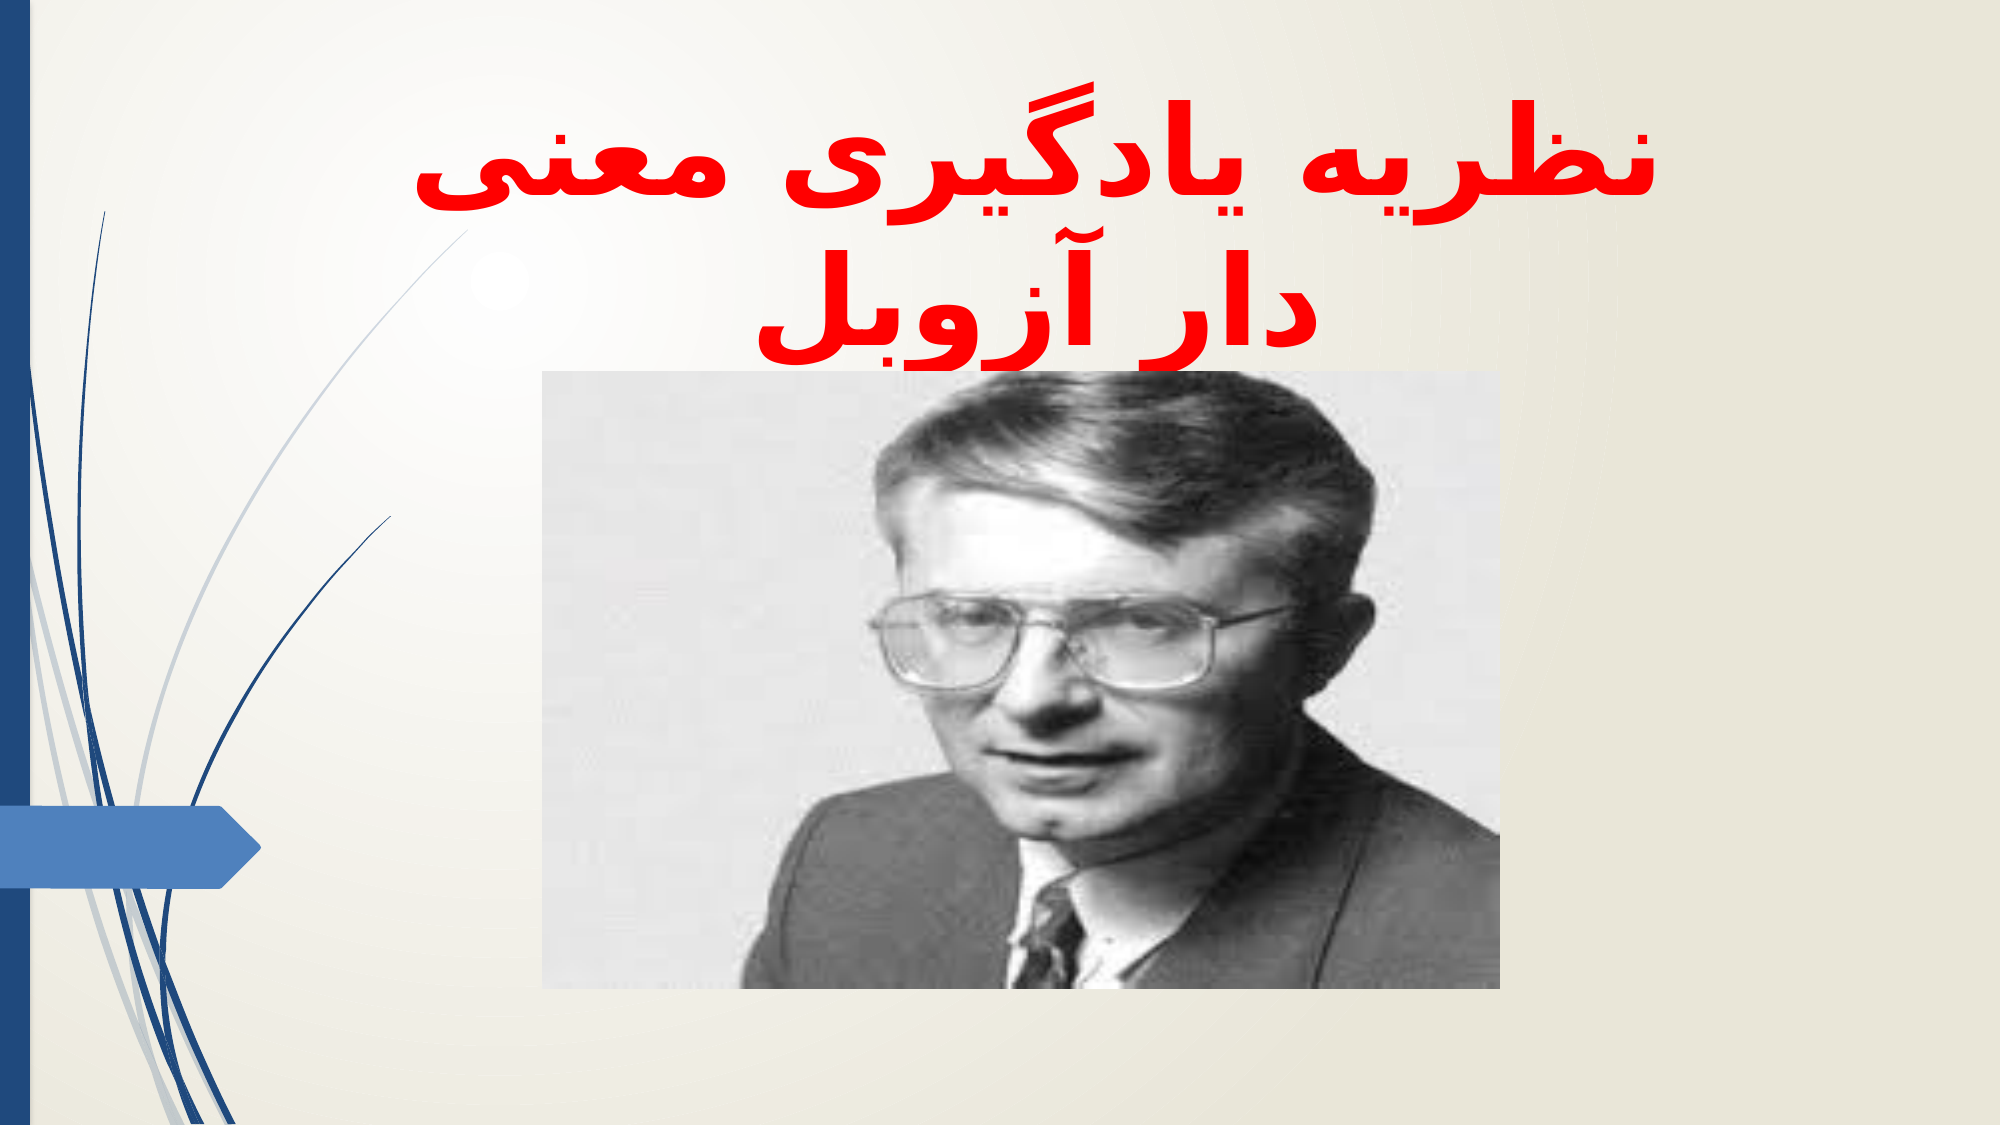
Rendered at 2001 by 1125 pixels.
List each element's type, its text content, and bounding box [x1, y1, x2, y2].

picture [542, 371, 1501, 989]
title نظریه یادگیری معنی دار آزوبل [312, 0, 1762, 379]
